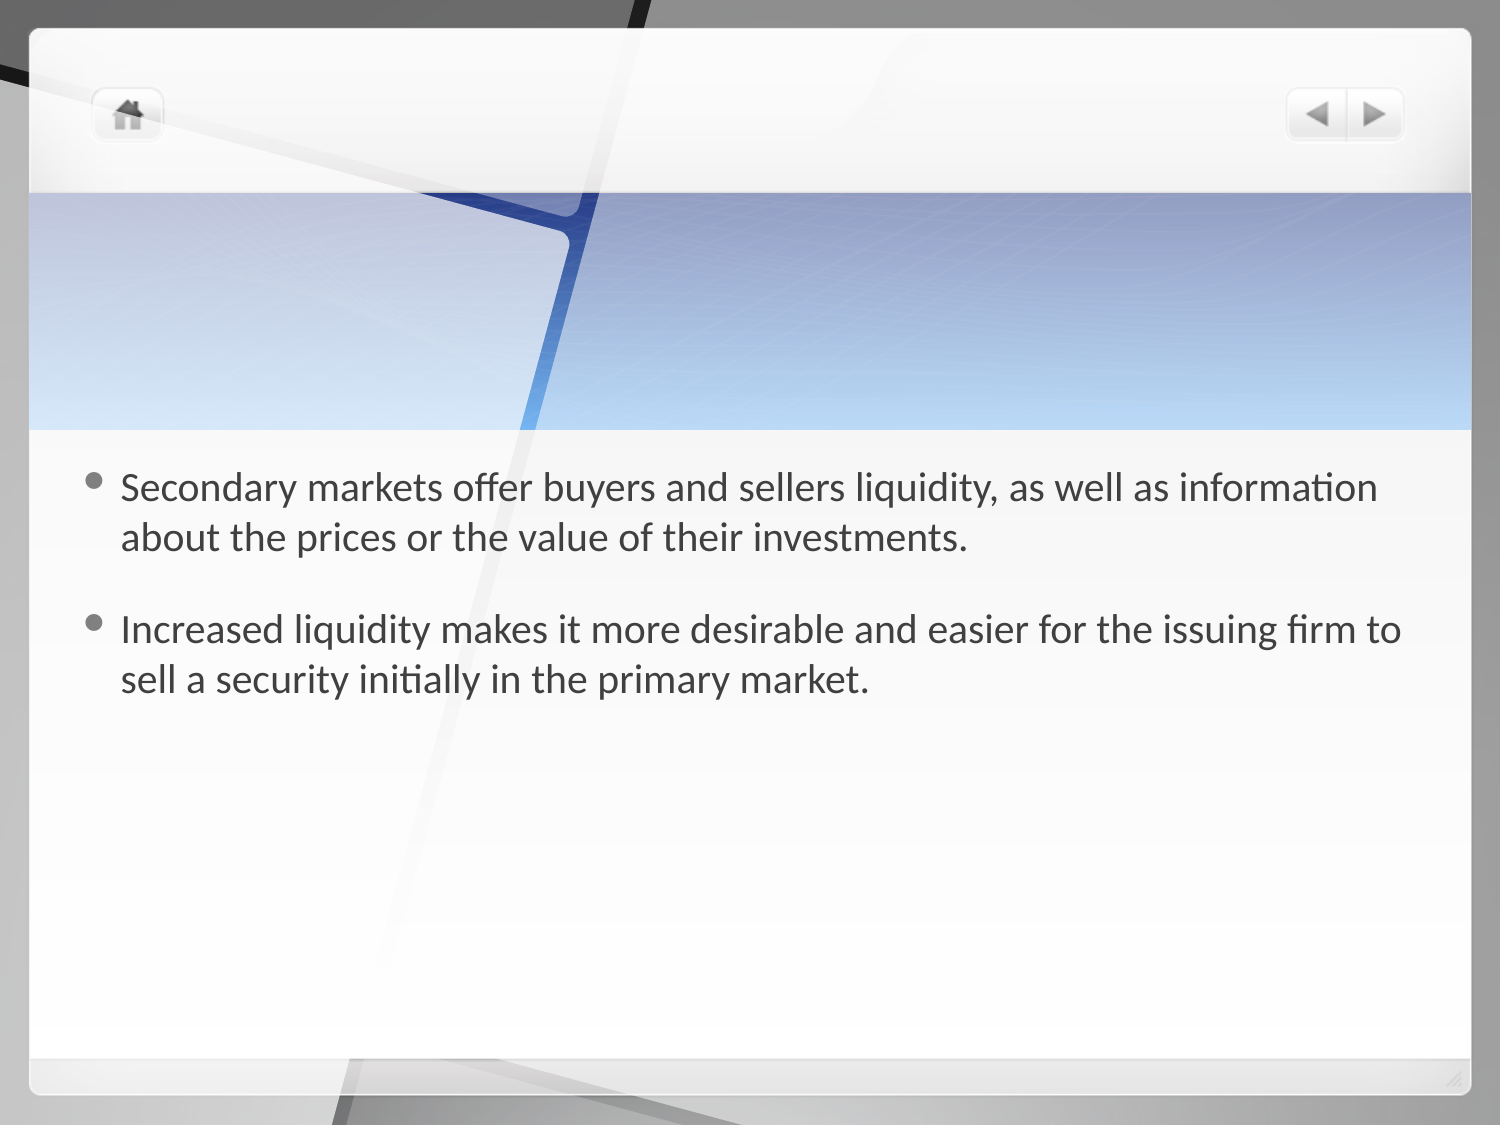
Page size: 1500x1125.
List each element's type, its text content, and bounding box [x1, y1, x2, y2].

picture [0, 0, 651, 452]
picture [333, 1025, 738, 1125]
list Secondary markets offer buyers and sellers liquidity, as well as information about the prices or the value of their investments. Increased liquidity makes it more desirable and easier for the issuing firm to sell a security initially in the primary market. [68, 452, 1432, 1025]
